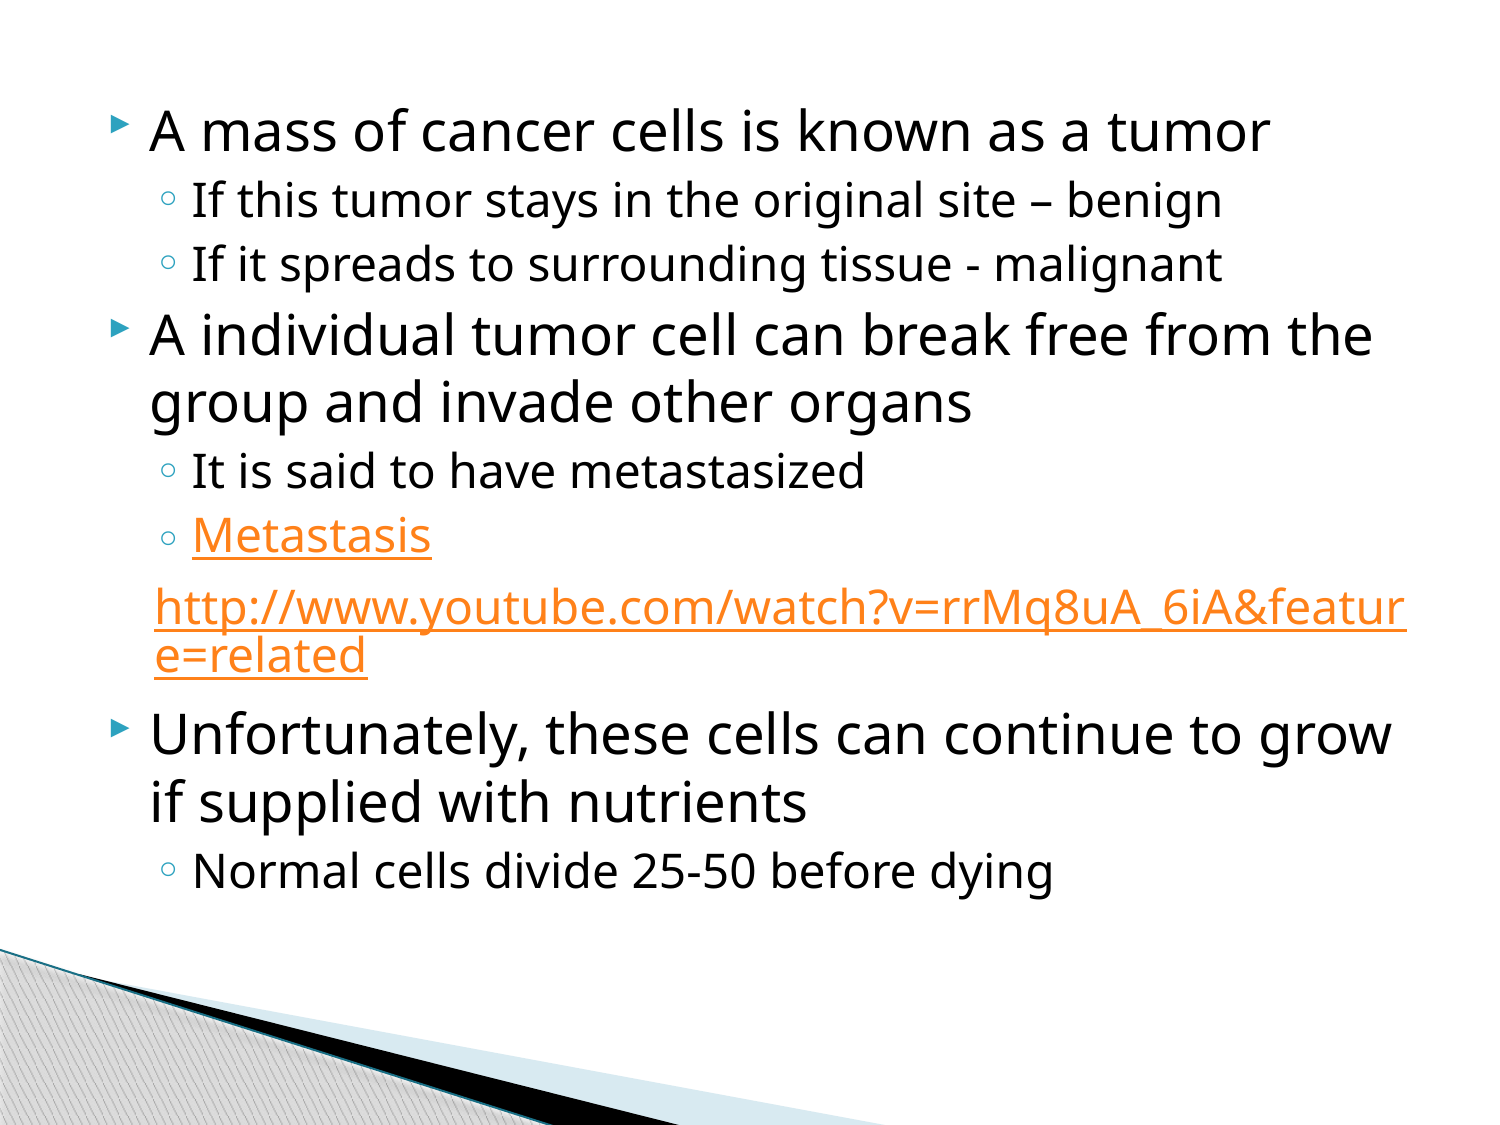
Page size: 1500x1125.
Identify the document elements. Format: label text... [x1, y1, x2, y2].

list A mass of cancer cells is known as a tumor If this tumor stays in the original site – benign If it spreads to surrounding tissue - malignant A individual tumor cell can break free from the group and invade other organs It is said to have metastasized Metastasis http://www.youtube.com/watch?v=rrMq8uA_6iA&feature=related Unfortunately, these cells can continue to grow if supplied with nutrients Normal cells divide 25-50 before dying [75, 87, 1425, 986]
